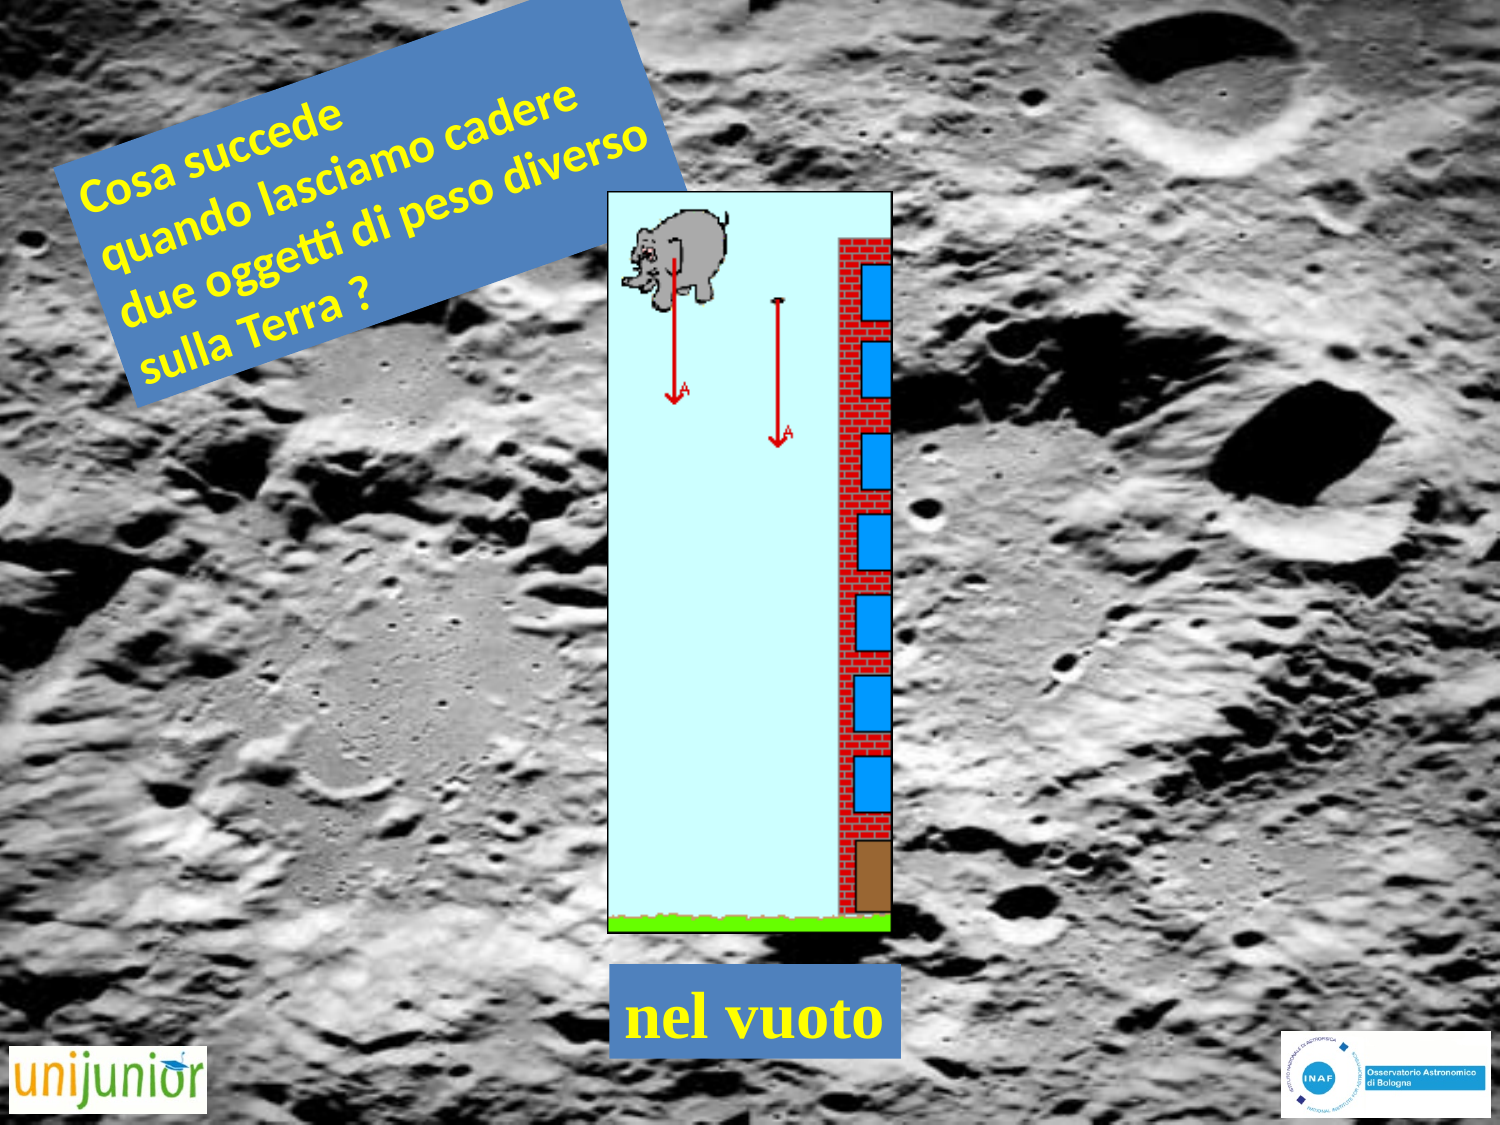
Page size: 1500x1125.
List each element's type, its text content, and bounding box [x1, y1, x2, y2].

text_box nel vuoto [609, 964, 901, 1059]
text_box Cosa succede quando lasciamo cadere due oggetti di peso diverso sulla Terra ? [53, 0, 687, 409]
picture [0, 0, 1500, 1125]
